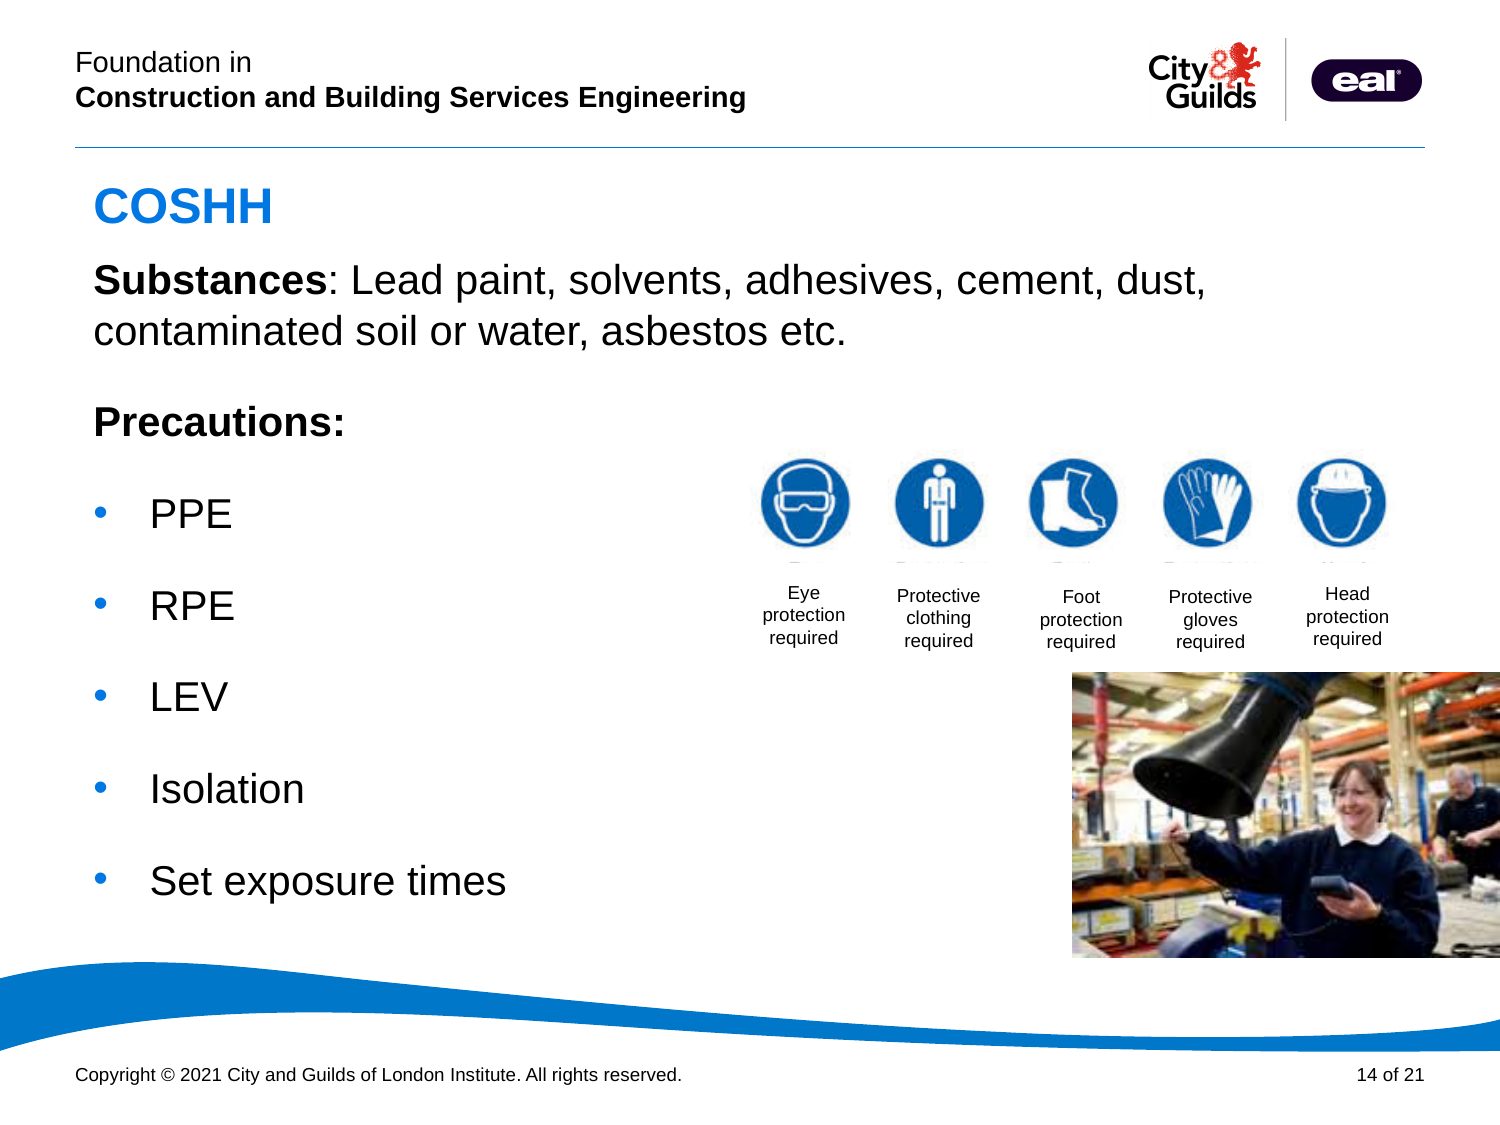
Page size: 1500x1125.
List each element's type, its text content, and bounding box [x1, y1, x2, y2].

list Substances: Lead paint, solvents, adhesives, cement, dust, contaminated soil or water, asbestos etc. Precautions: PPE RPE LEV Isolation Set exposure times [92, 252, 1311, 1093]
picture [1072, 672, 1500, 958]
picture [1149, 38, 1422, 121]
title COSHH [92, 172, 1406, 221]
text_box Head protection required [1288, 574, 1407, 657]
text_box Protective gloves required [1151, 577, 1270, 660]
text_box Eye protection required [744, 573, 863, 656]
picture [738, 436, 1406, 563]
text_box Foot protection required [1022, 577, 1141, 660]
text_box Protective clothing required [879, 576, 998, 659]
